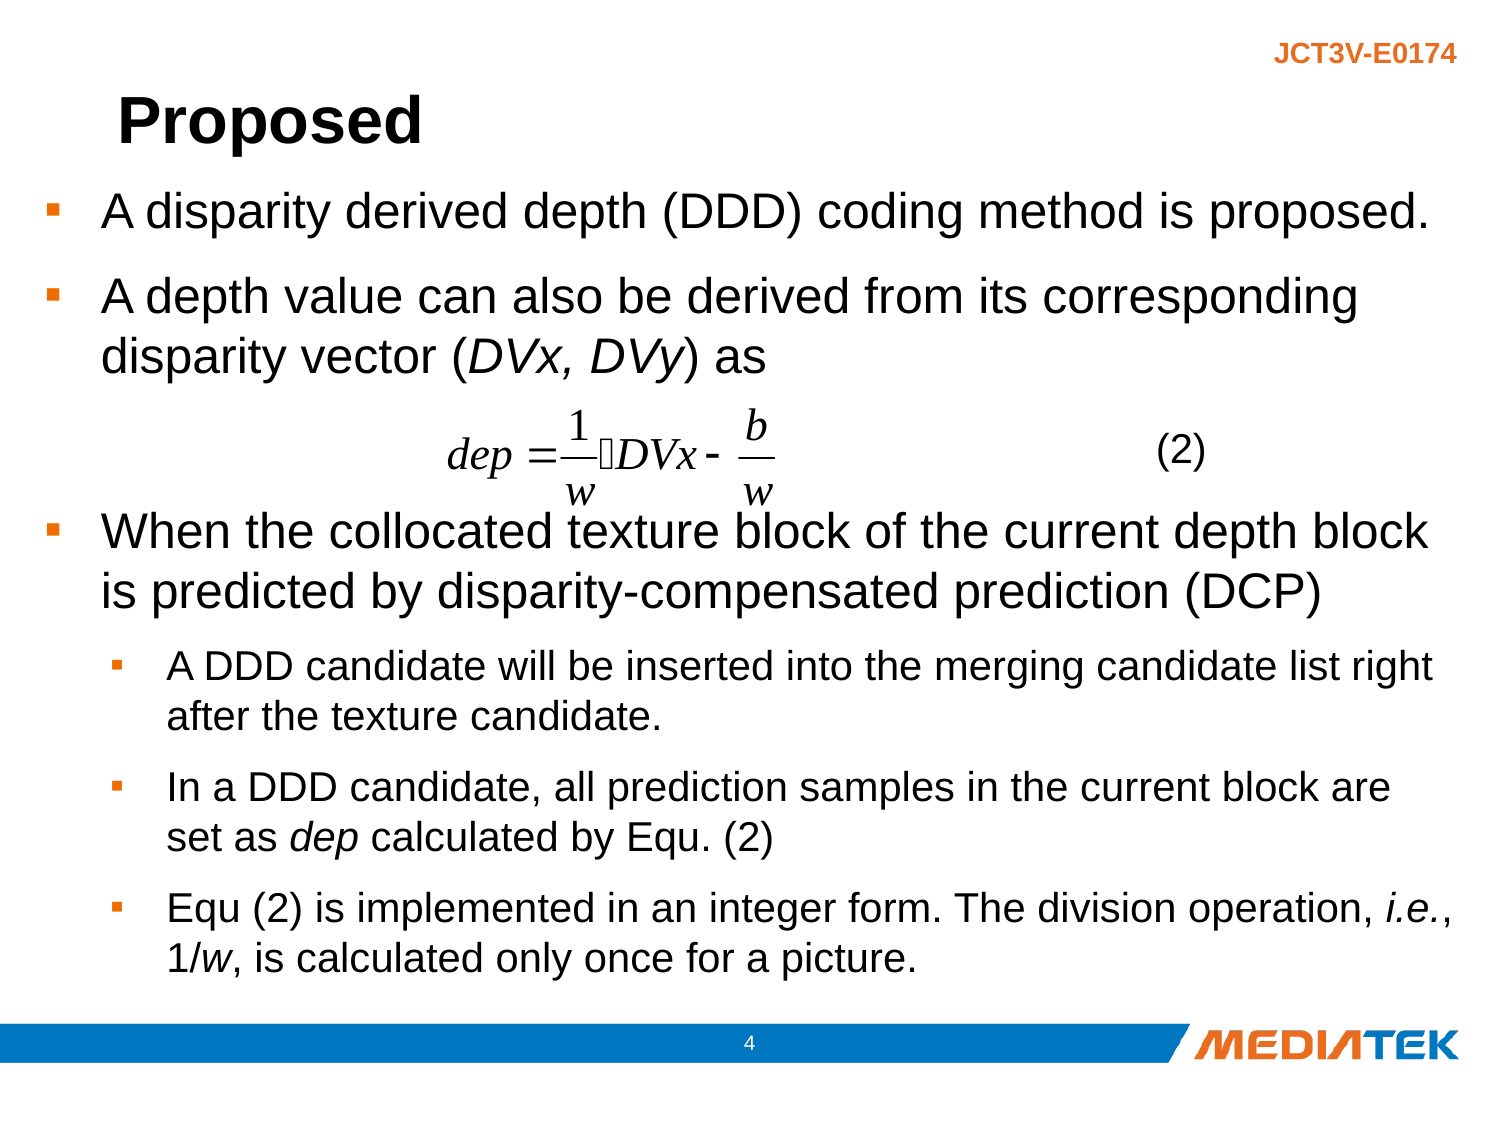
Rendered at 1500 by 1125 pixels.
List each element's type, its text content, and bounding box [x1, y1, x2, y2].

picture [789, 1023, 1459, 1063]
title Proposed [101, 62, 1425, 170]
slide_number 3 [711, 1022, 789, 1090]
text_box (2) [1141, 414, 1223, 479]
picture [0, 1023, 711, 1063]
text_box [439, 396, 786, 516]
list A disparity derived depth (DDD) coding method is proposed. A depth value can also be derived from its corresponding disparity vector (DVx, DVy) as When the collocated texture block of the current depth block is predicted by disparity-compensated prediction (DCP) A DDD candidate will be inserted into the merging candidate list right after the texture candidate. In a DDD candidate, all prediction samples in the current block are set as dep calculated by Equ. (2) Equ (2) is implemented in an integer form. The division operation, i.e., 1/w, is calculated only once for a picture. [29, 170, 1471, 998]
